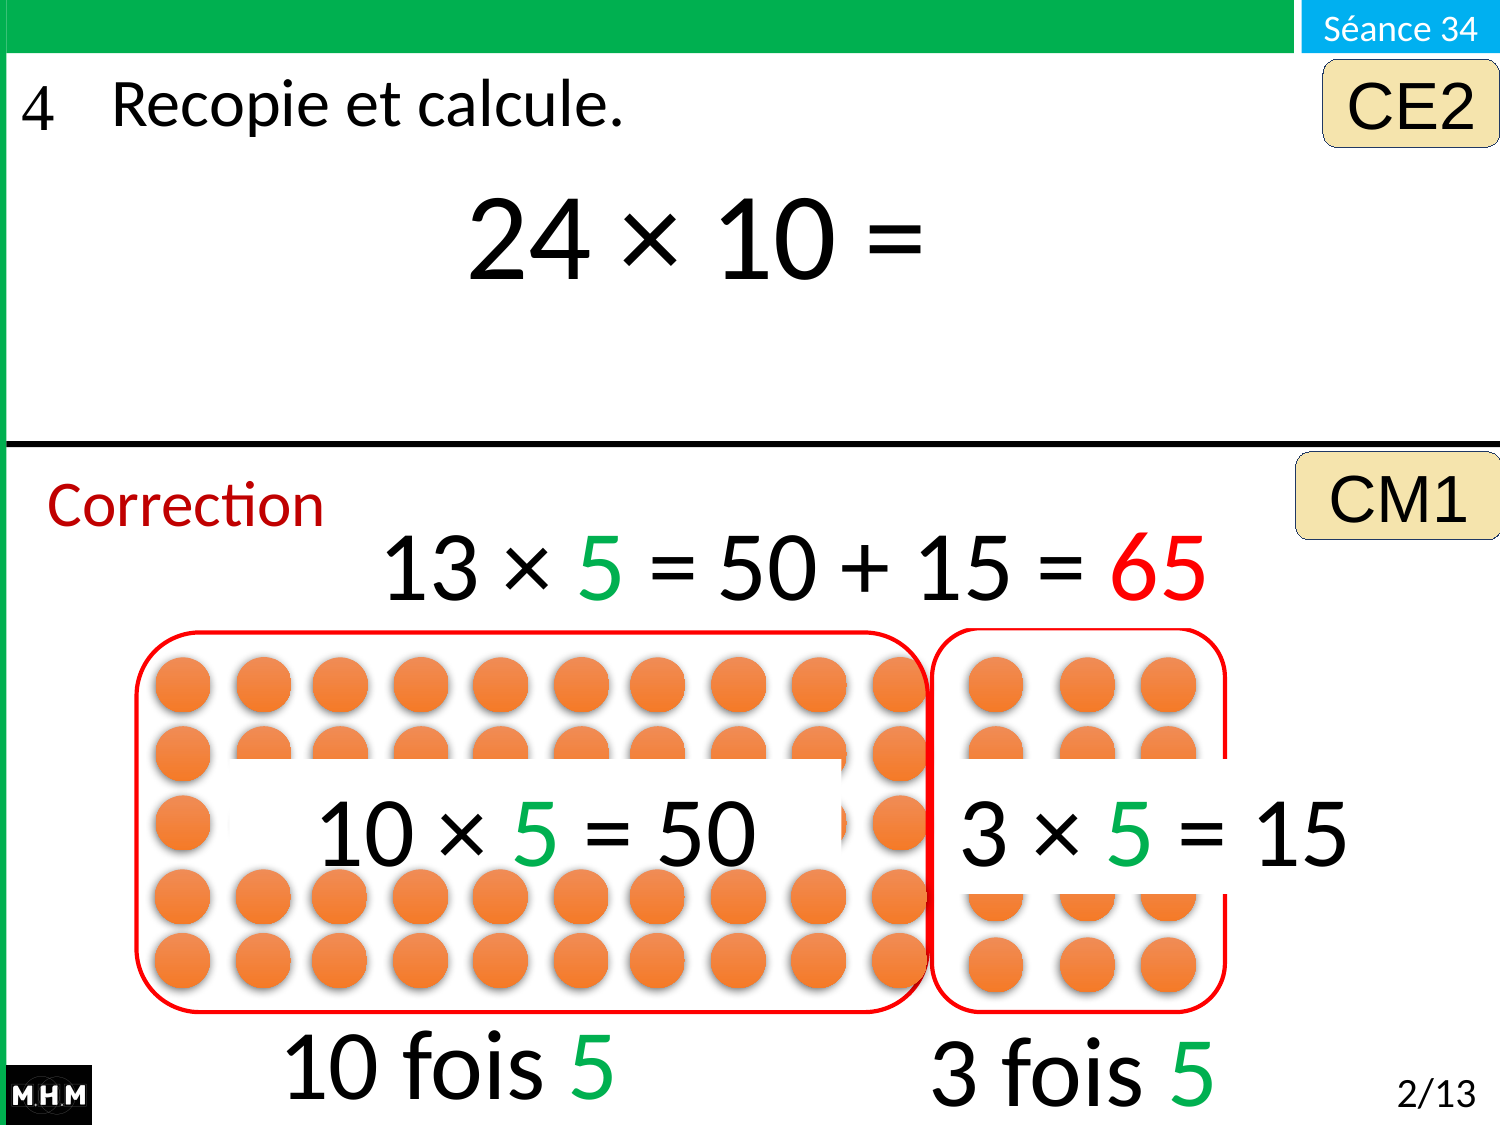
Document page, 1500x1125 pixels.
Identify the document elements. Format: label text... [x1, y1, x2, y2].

text_box [393, 869, 449, 925]
text_box 3 × 5 = 15 [937, 759, 1373, 894]
text_box [235, 932, 291, 988]
text_box [929, 629, 1228, 998]
text_box [553, 932, 609, 988]
text_box [1140, 657, 1196, 713]
text_box [155, 932, 210, 988]
text_box [629, 869, 685, 925]
text_box [1140, 937, 1196, 993]
text_box [791, 869, 847, 925]
text_box [472, 869, 528, 925]
text_box [710, 932, 766, 988]
text_box [1140, 894, 1196, 922]
text_box [629, 932, 685, 988]
title Recopie et calcule. [96, 60, 1391, 150]
text_box [235, 869, 291, 925]
text_box [155, 869, 210, 925]
text_box [968, 937, 1024, 993]
text_box [791, 932, 847, 988]
text_box 10 × 5 = 50 [229, 759, 842, 894]
text_box [1060, 937, 1116, 993]
text_box [872, 932, 928, 988]
text_box Correction [32, 461, 370, 549]
text_box [134, 630, 929, 1015]
text_box [312, 869, 368, 925]
text_box [968, 894, 1024, 922]
text_box 50 + 15 = 65 [695, 493, 1231, 629]
text_box [553, 869, 609, 925]
picture [6, 1065, 92, 1125]
text_box 24 × 10 = [450, 147, 1250, 312]
text_box [472, 932, 528, 988]
text_box CM1 [1295, 451, 1500, 540]
text_box 10 fois 5 [231, 1015, 688, 1125]
text_box [312, 932, 368, 988]
text_box [710, 869, 766, 925]
text_box [1140, 726, 1196, 759]
text_box [872, 869, 928, 925]
text_box [393, 932, 449, 988]
text_box 13 × 5 = … [344, 493, 695, 629]
text_box [1060, 894, 1116, 922]
text_box 3 fois 5 [856, 998, 1313, 1125]
list 2/13 [1373, 1064, 1500, 1125]
text_box CE2 [1322, 59, 1500, 148]
